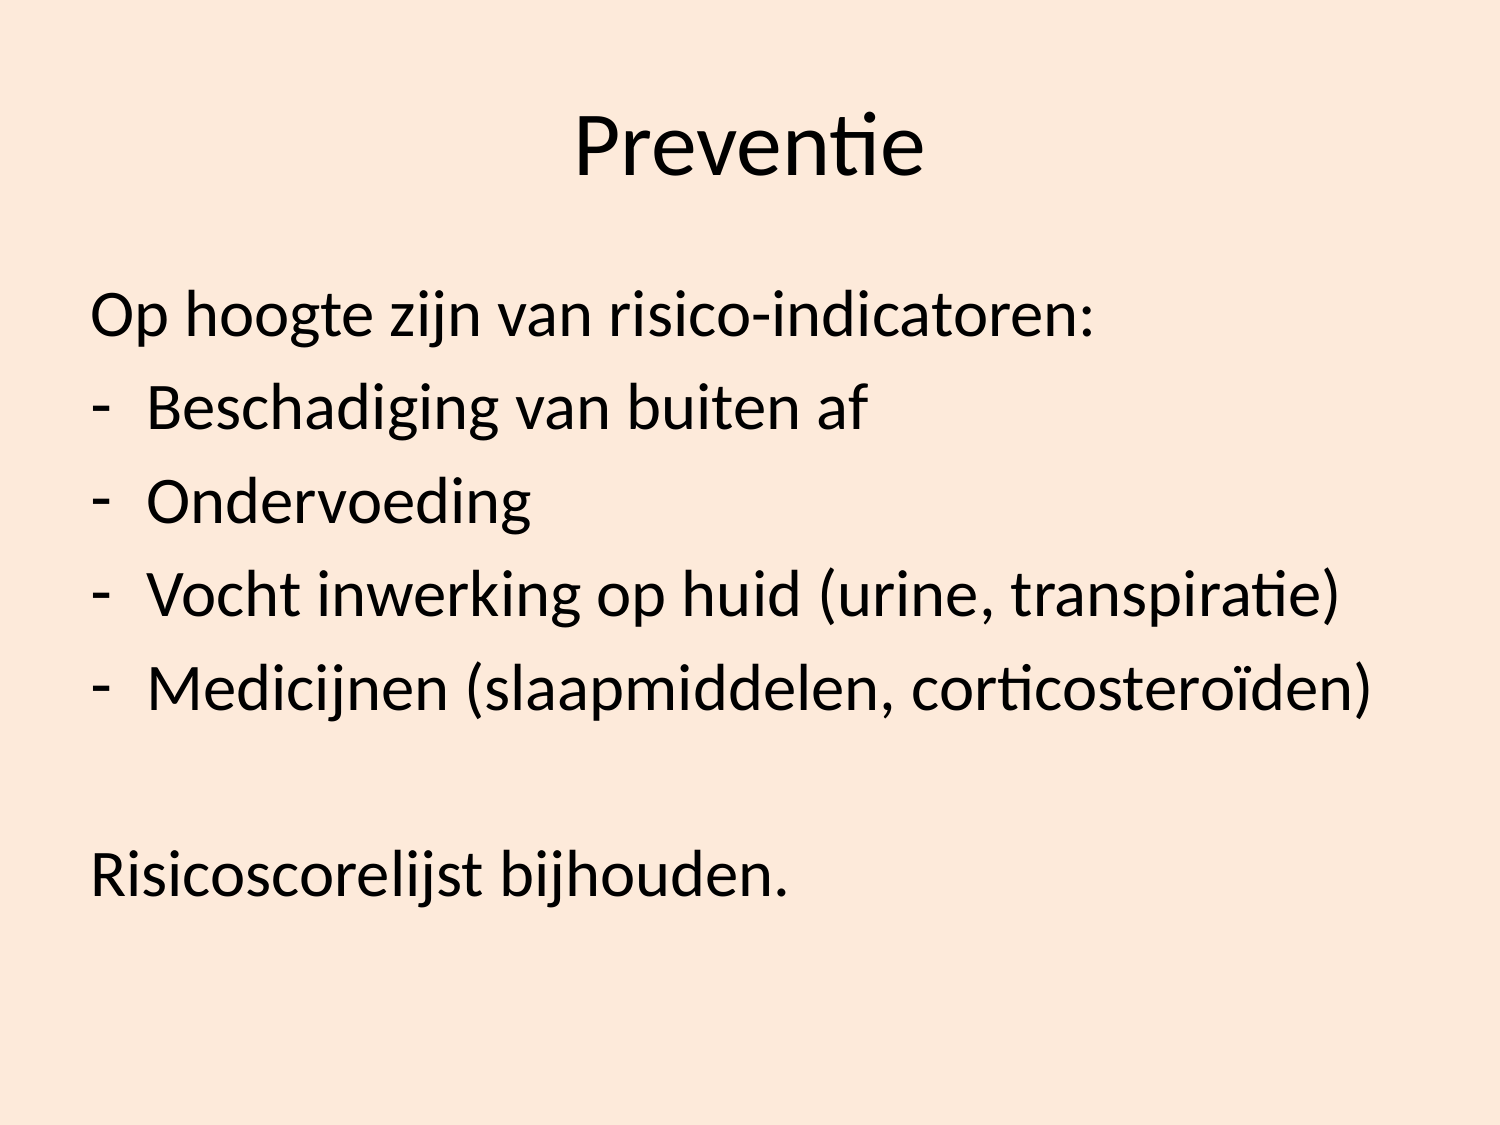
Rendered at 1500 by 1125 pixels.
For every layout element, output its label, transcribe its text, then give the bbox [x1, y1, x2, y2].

list Op hoogte zijn van risico-indicatoren: Beschadiging van buiten af Ondervoeding Vocht inwerking op huid (urine, transpiratie) Medicijnen (slaapmiddelen, corticosteroïden) Risicoscorelijst bijhouden. [75, 262, 1425, 1005]
title Preventie [75, 45, 1425, 233]
